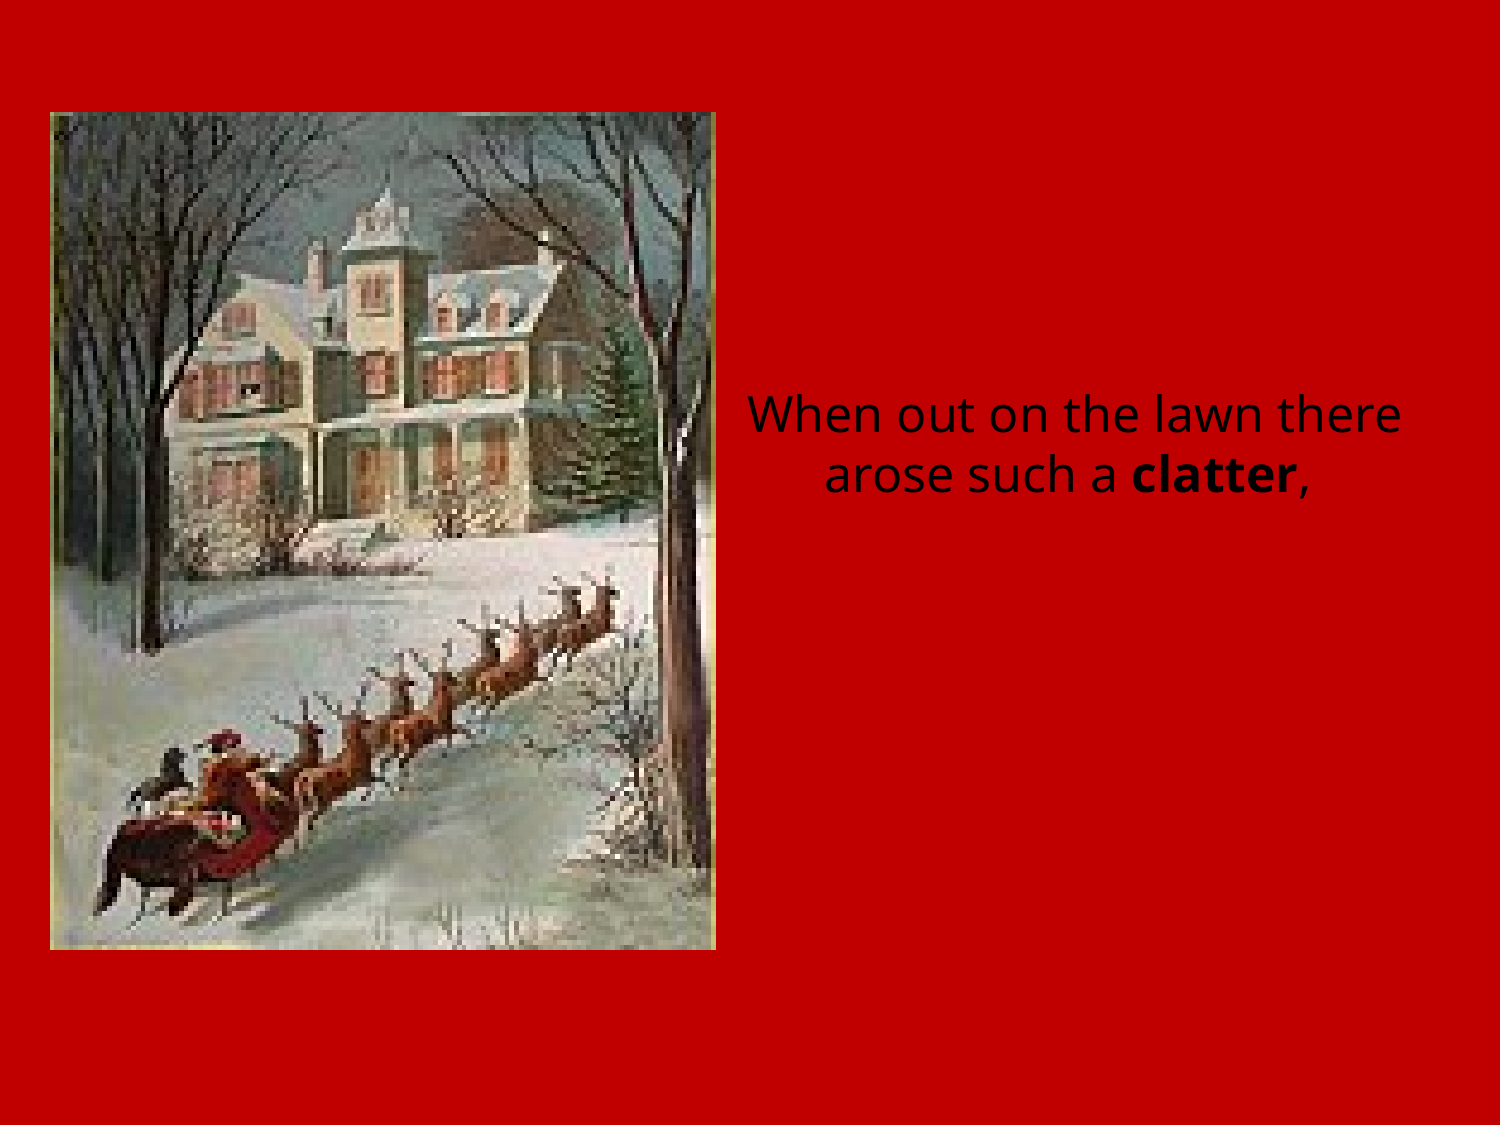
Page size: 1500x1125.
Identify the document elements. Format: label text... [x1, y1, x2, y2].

picture [49, 112, 716, 951]
text_box When out on the lawn there arose such a clatter, [725, 374, 1425, 570]
